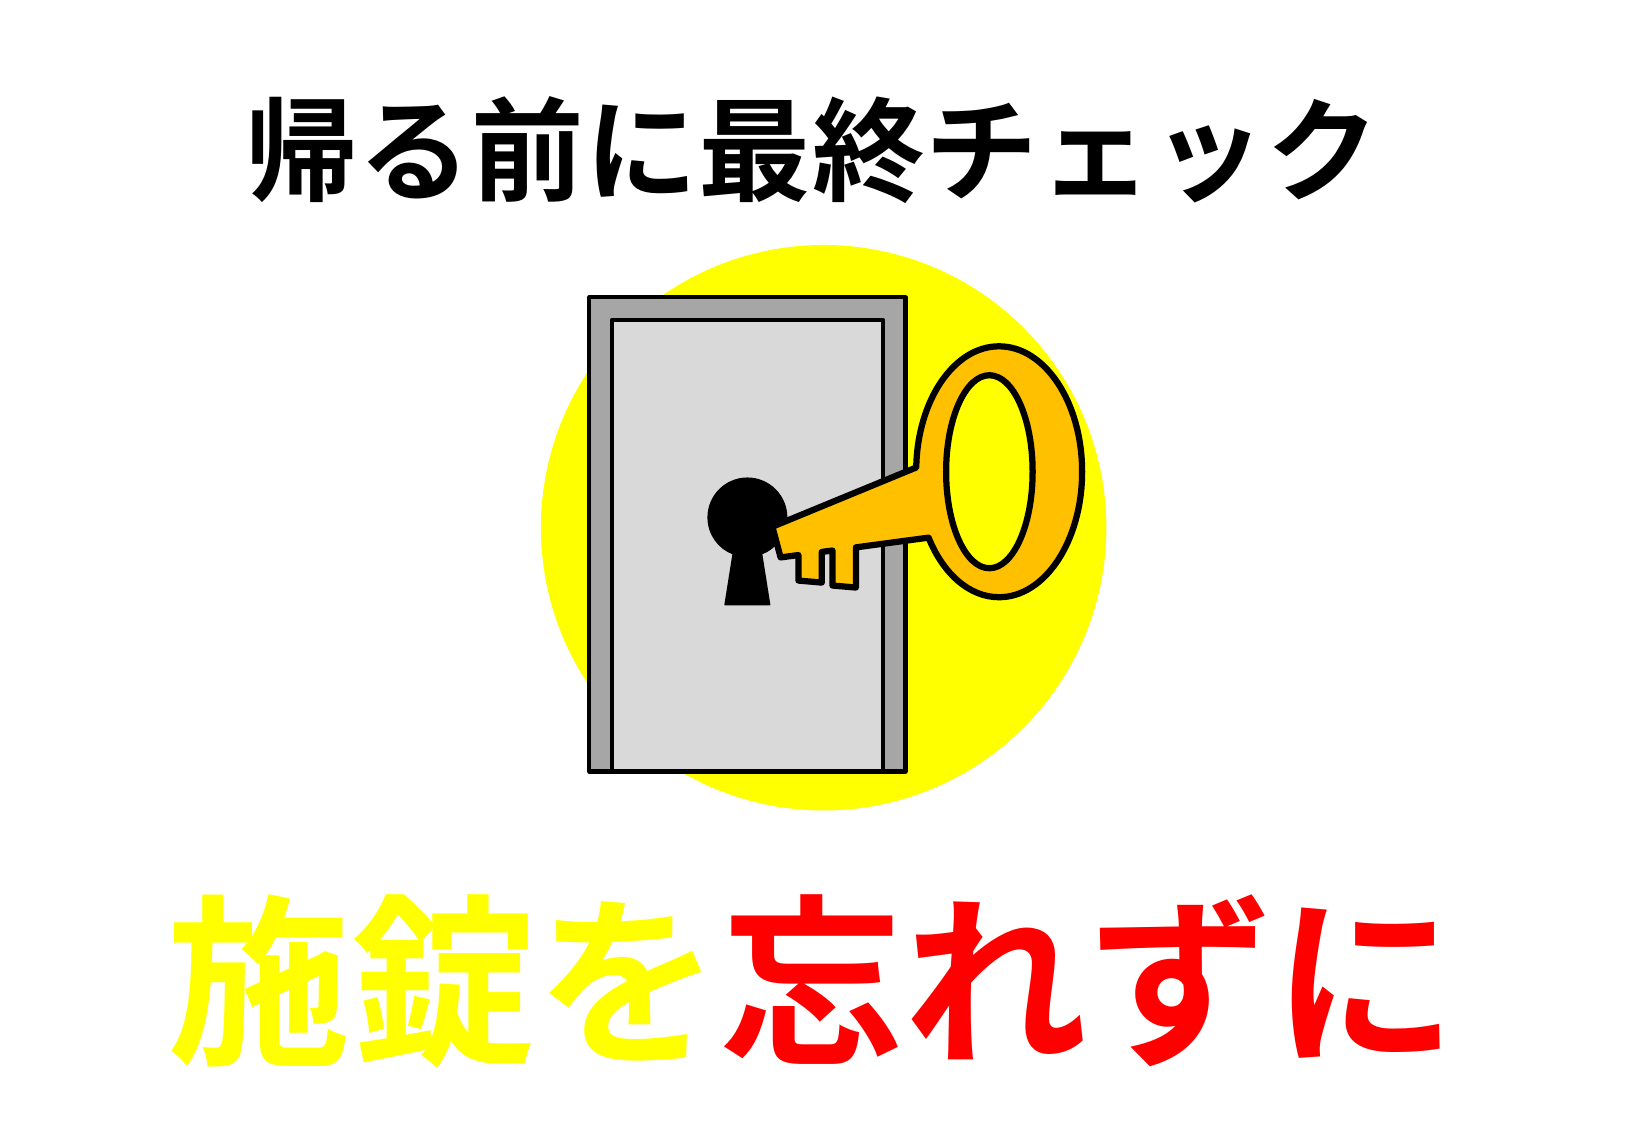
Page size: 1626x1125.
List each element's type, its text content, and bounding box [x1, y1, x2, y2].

text_box 施錠を忘れずに [0, 859, 1625, 1094]
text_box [540, 244, 1107, 811]
text_box 帰る前に最終チェック [0, 73, 1625, 223]
